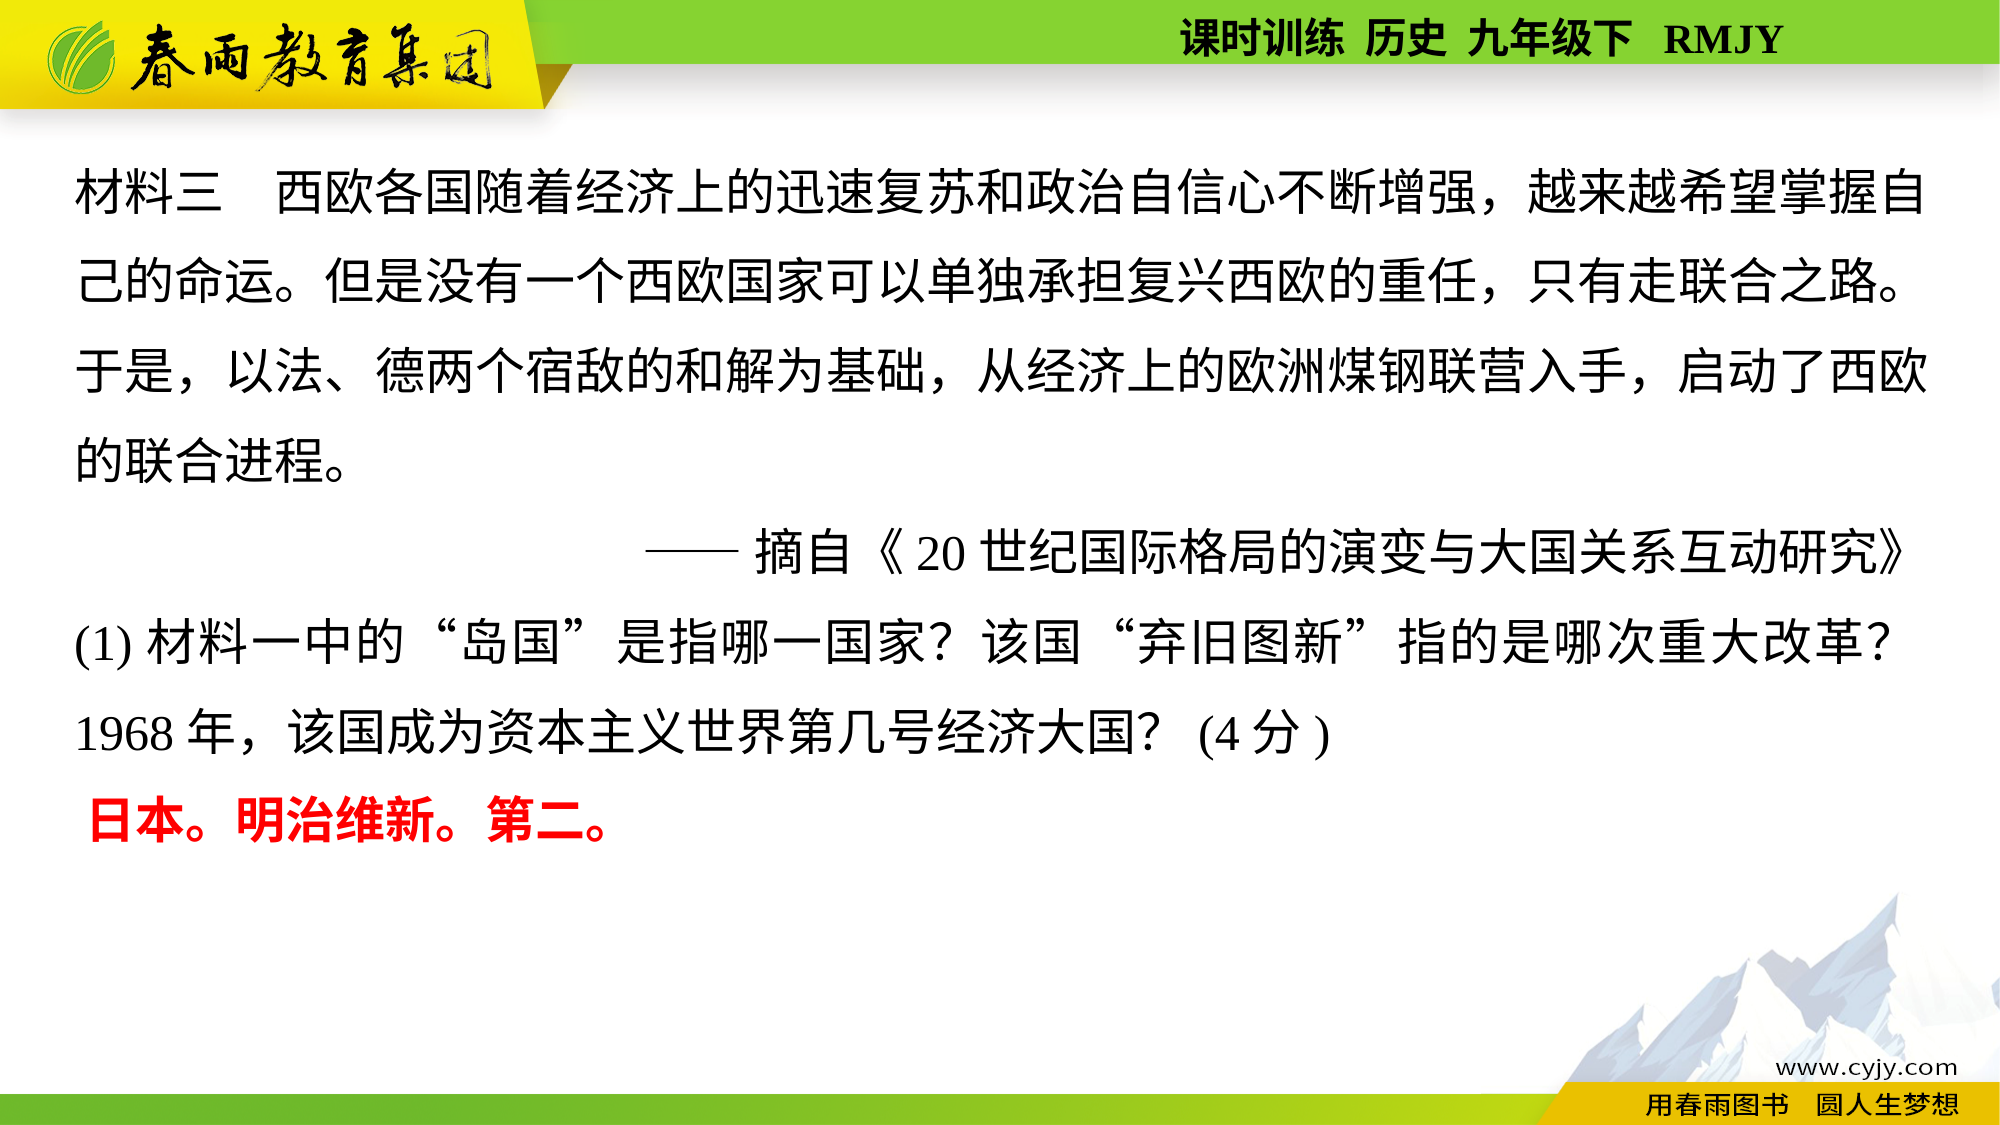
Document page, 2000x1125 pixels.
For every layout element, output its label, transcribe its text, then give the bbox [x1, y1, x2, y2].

picture [0, 0, 2000, 1125]
list 材料三 西欧各国随着经济上的迅速复苏和政治自信心不断增强，越来越希望掌握自己的命运。但是没有一个西欧国家可以单独承担复兴西欧的重任，只有走联合之路。于是，以法、德两个宿敌的和解为基础，从经济上的欧洲煤钢联营入手，启动了西欧的联合进程。 ——摘自《20世纪国际格局的演变与大国关系互动研究》 (1)材料一中的“岛国”是指哪一国家？该国“弃旧图新”指的是哪次重大改革？1968年，该国成为资本主义世界第几号经济大国？(4分) [59, 122, 1944, 763]
text_box 日本。明治维新。第二。 [71, 751, 651, 857]
